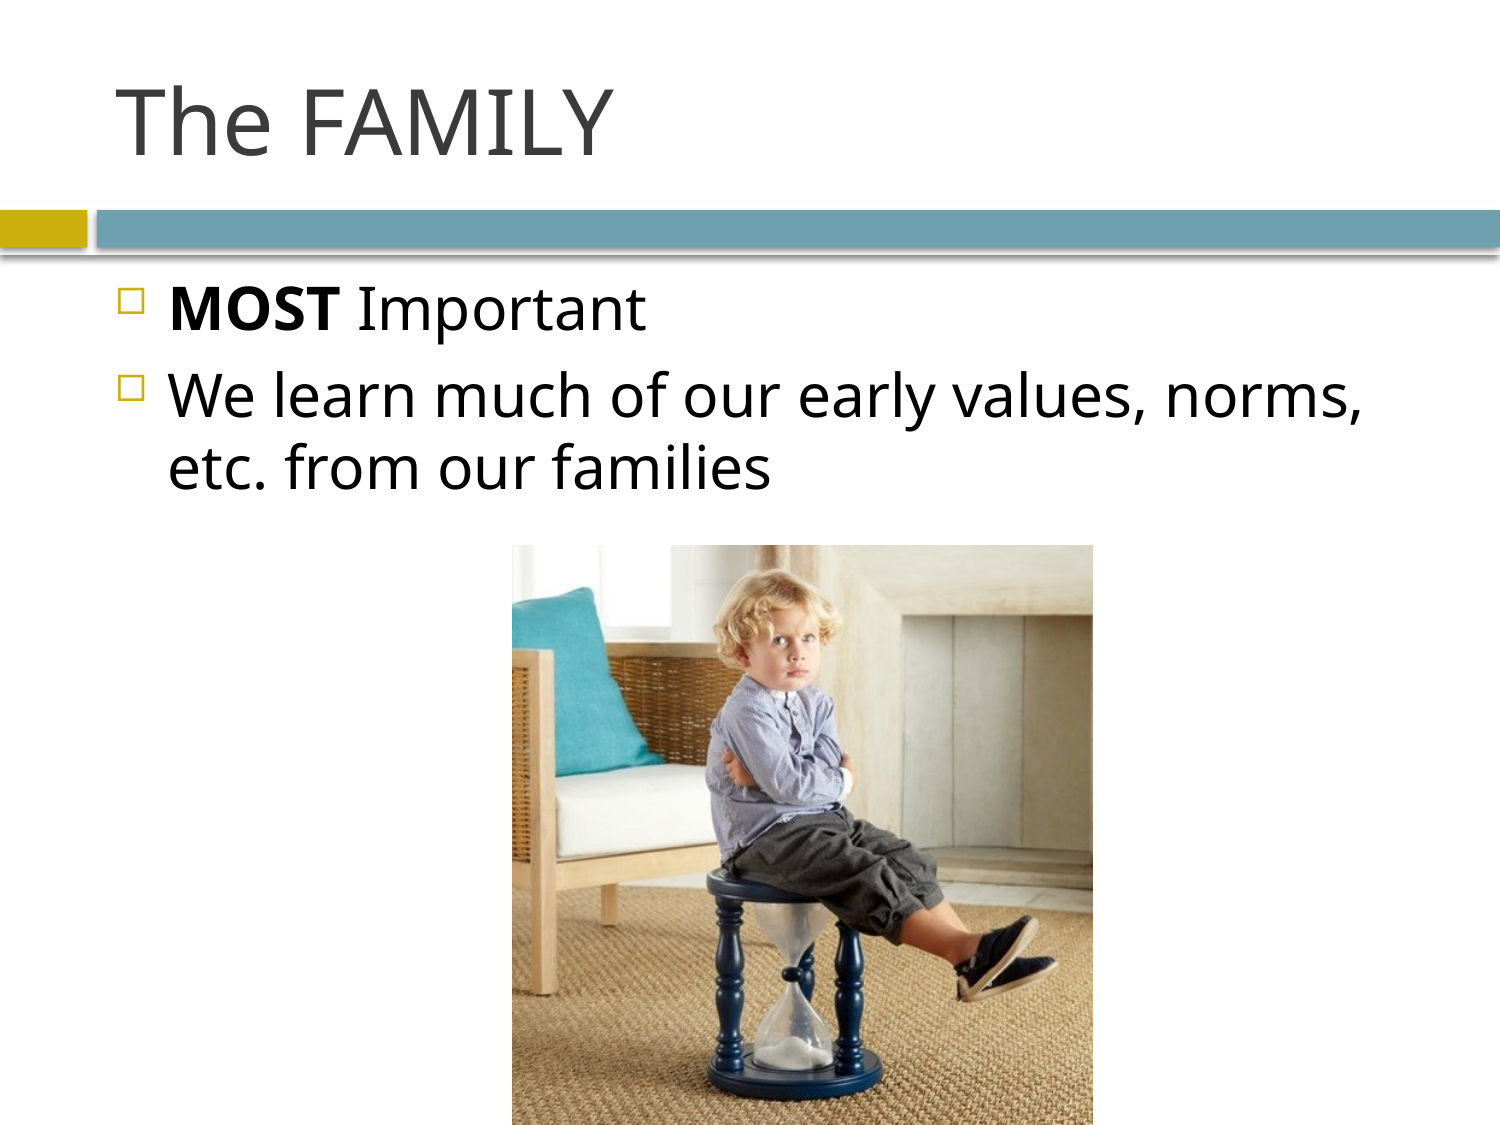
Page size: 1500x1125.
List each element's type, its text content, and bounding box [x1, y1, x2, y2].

title The FAMILY [100, 37, 1438, 200]
picture [512, 544, 1093, 1125]
list MOST Important We learn much of our early values, norms, etc. from our families [100, 262, 1413, 1000]
